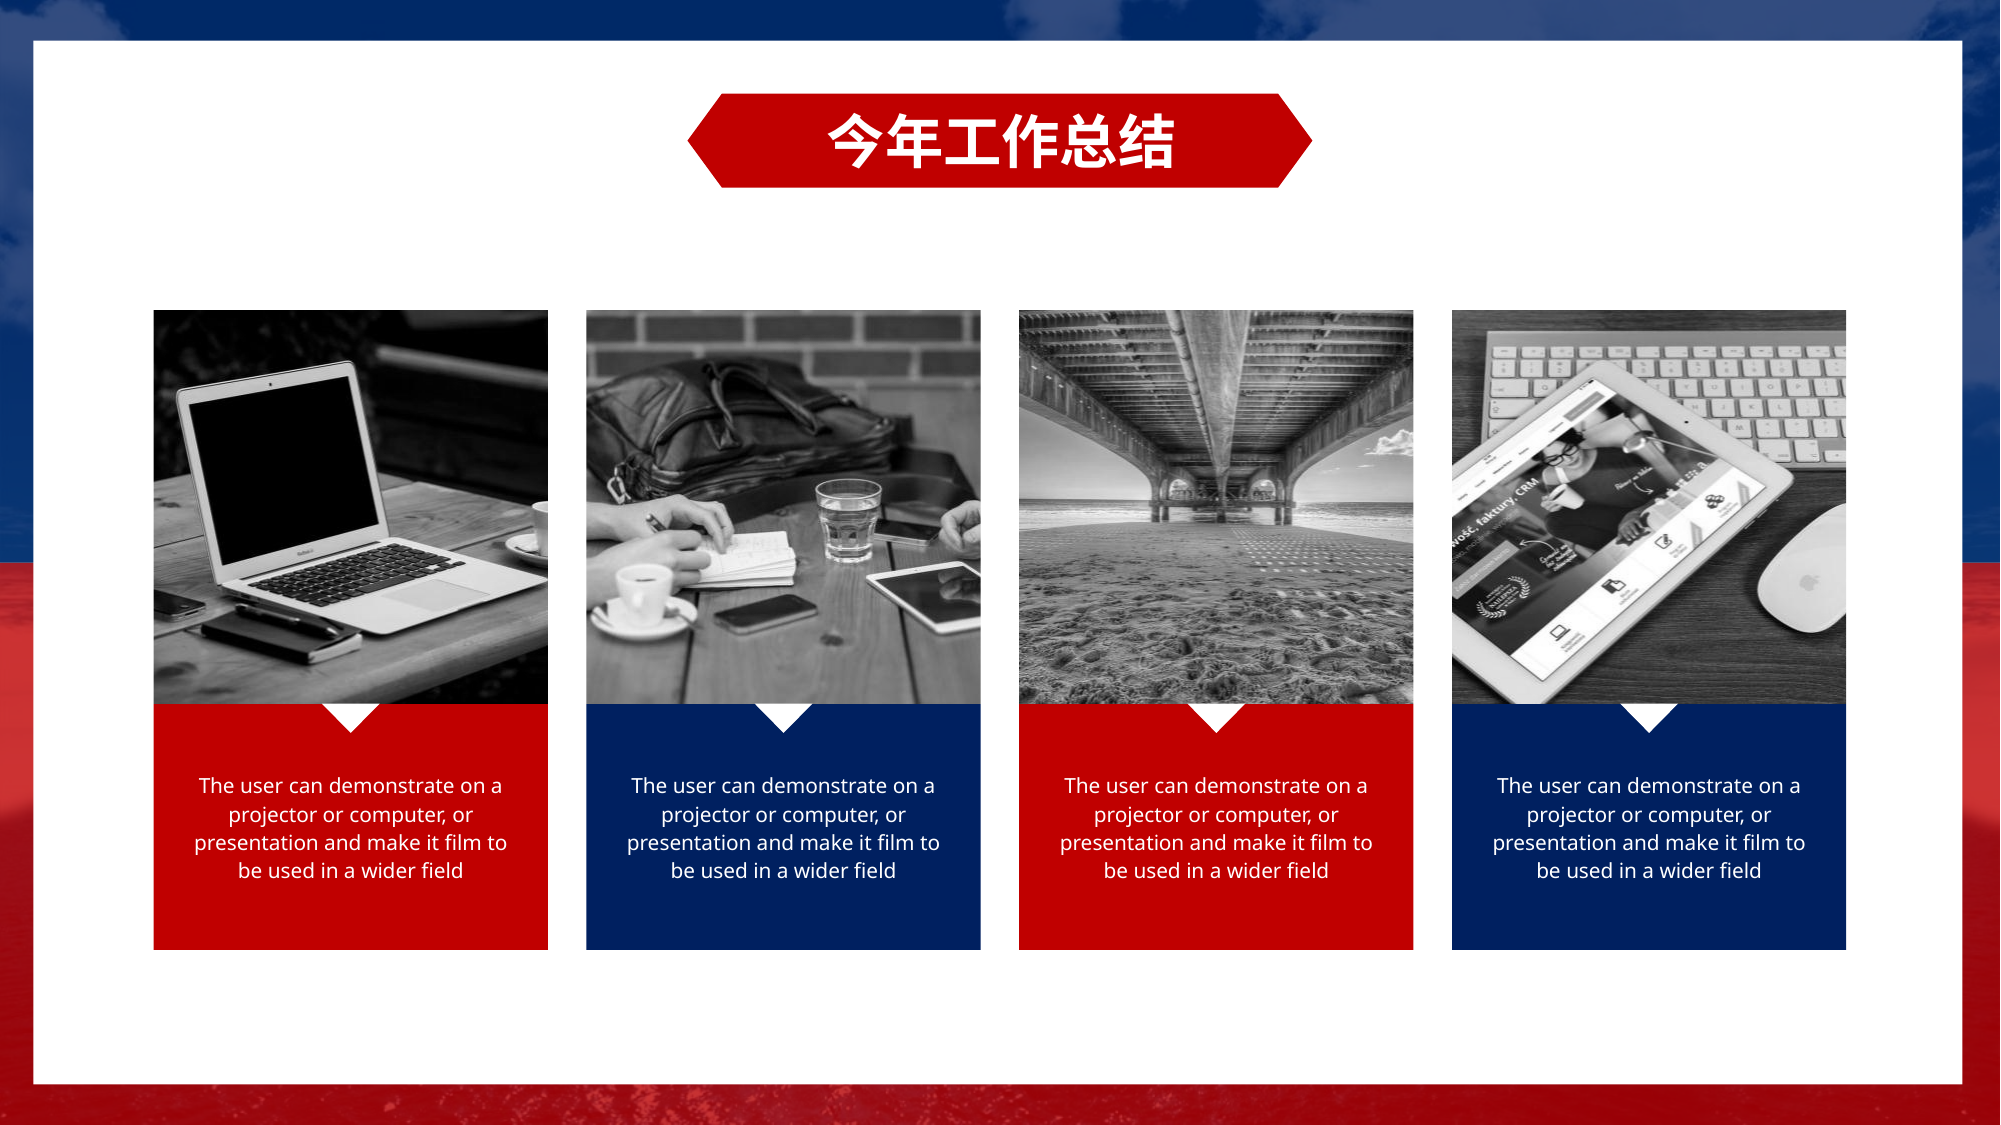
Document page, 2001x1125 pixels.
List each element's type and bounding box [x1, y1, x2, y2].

text_box [687, 93, 1313, 188]
text_box [586, 310, 981, 950]
text_box [1019, 310, 1414, 950]
text_box [153, 310, 548, 950]
text_box [1452, 310, 1847, 950]
